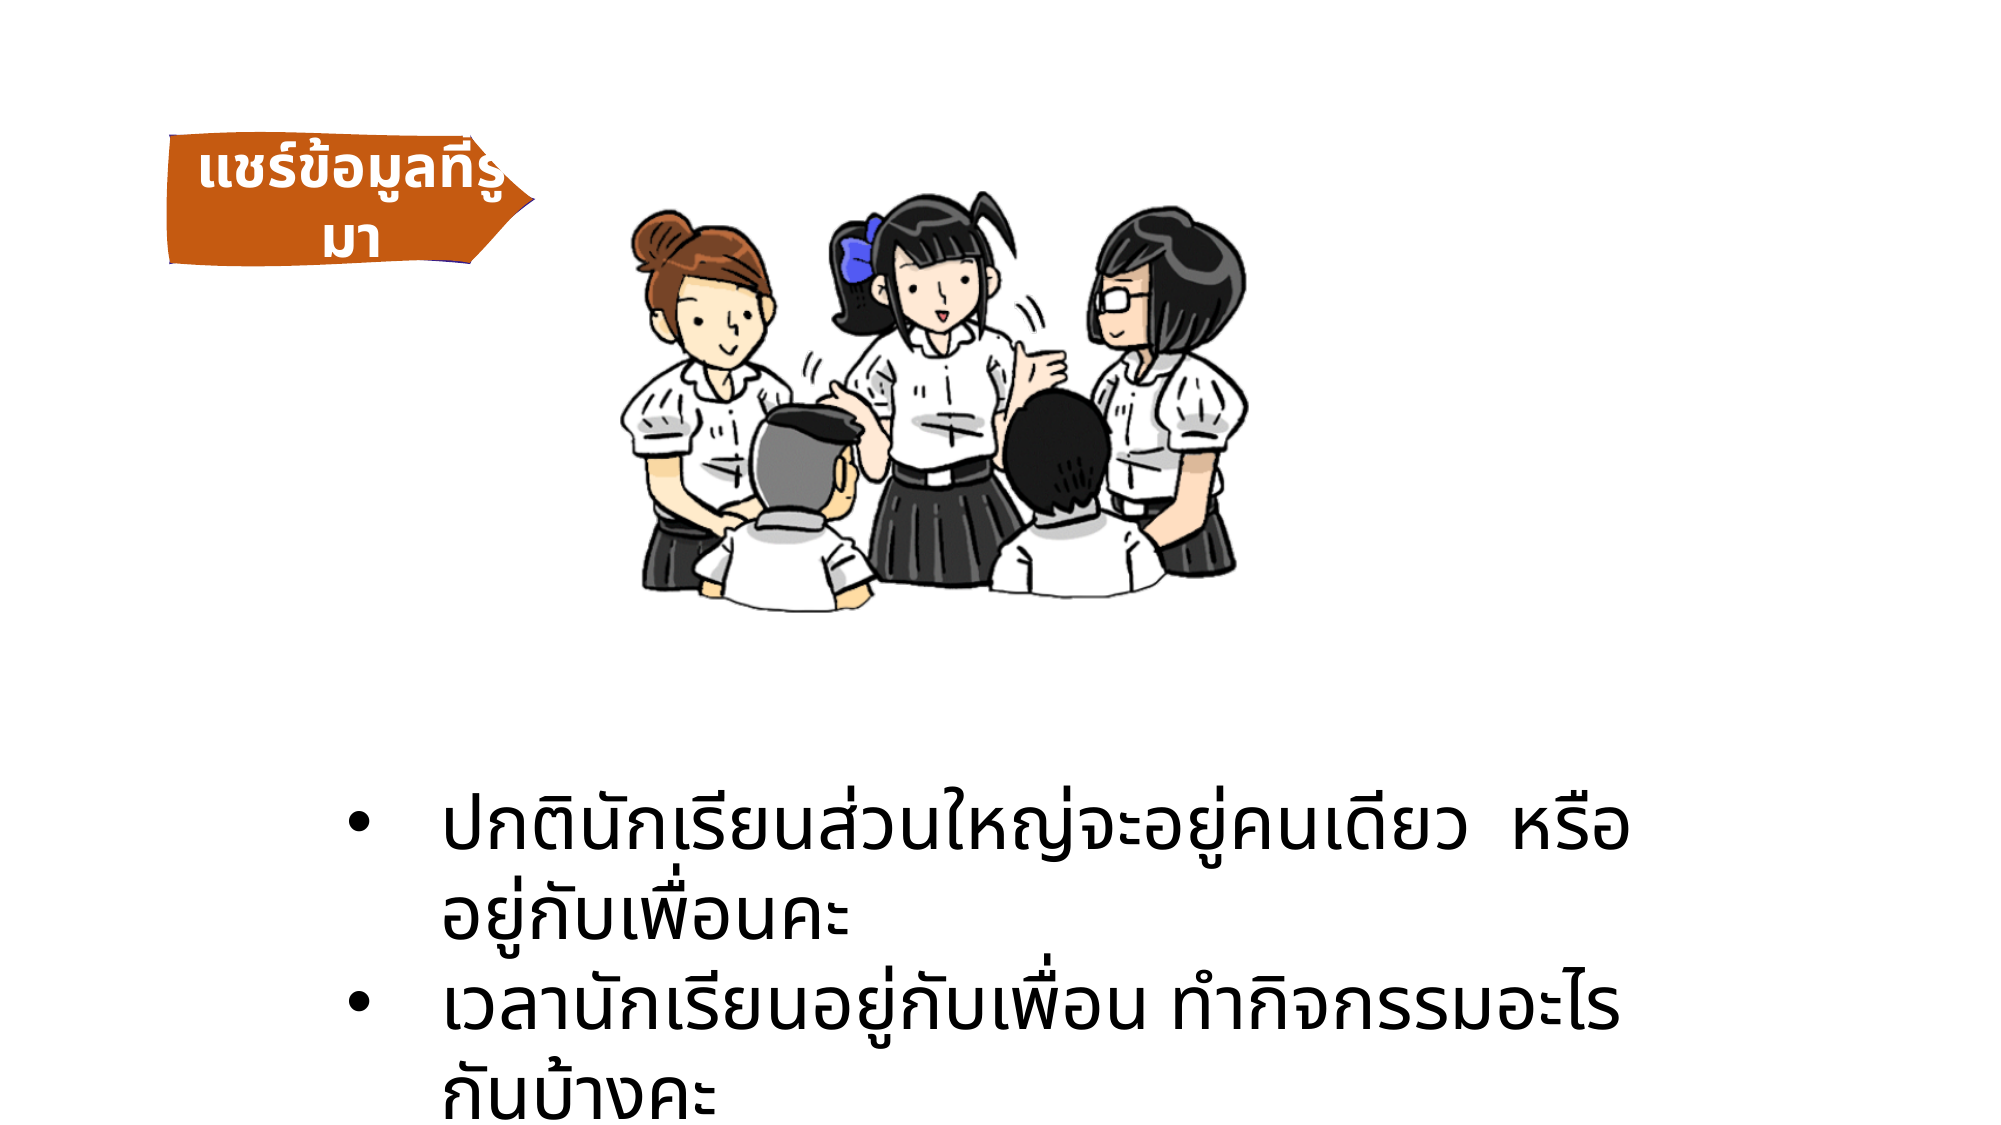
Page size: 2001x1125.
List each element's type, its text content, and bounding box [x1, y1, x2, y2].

text_box แชร์ข้อมูลที่รู้มา [165, 131, 541, 267]
text_box ปกตินักเรียนส่วนใหญ่จะอยู่คนเดียว หรืออยู่กับเพื่อนคะ เวลานักเรียนอยู่กับเพื่อน ทำกิจกรรมอะไรกันบ้างคะ [331, 767, 1669, 1125]
picture [619, 190, 1251, 614]
